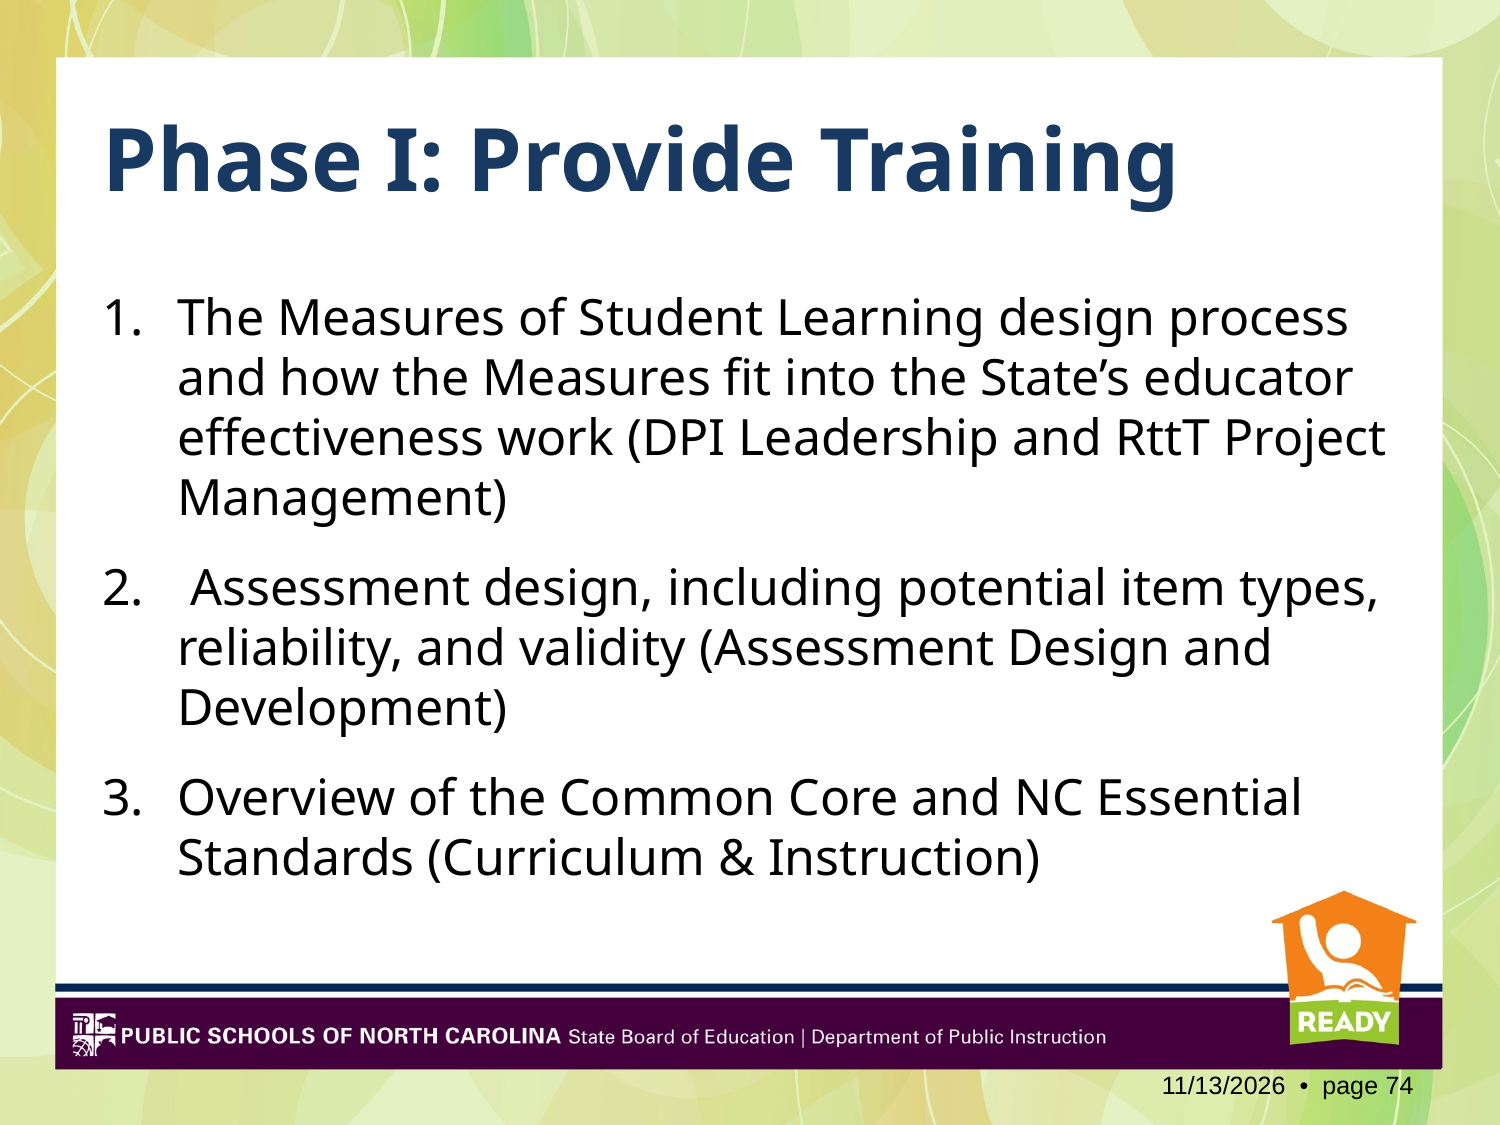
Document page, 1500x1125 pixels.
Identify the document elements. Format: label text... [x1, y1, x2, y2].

title Phase I: Provide Training [87, 87, 1413, 217]
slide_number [1147, 1062, 1460, 1122]
picture [0, 0, 1500, 1125]
text_box The Measures of Student Learning design process and how the Measures fit into the State’s educator effectiveness work (DPI Leadership and RttT Project Management) Assessment design, including potential item types, reliability, and validity (Assessment Design and Development) Overview of the Common Core and NC Essential Standards (Curriculum & Instruction) [87, 217, 1413, 893]
